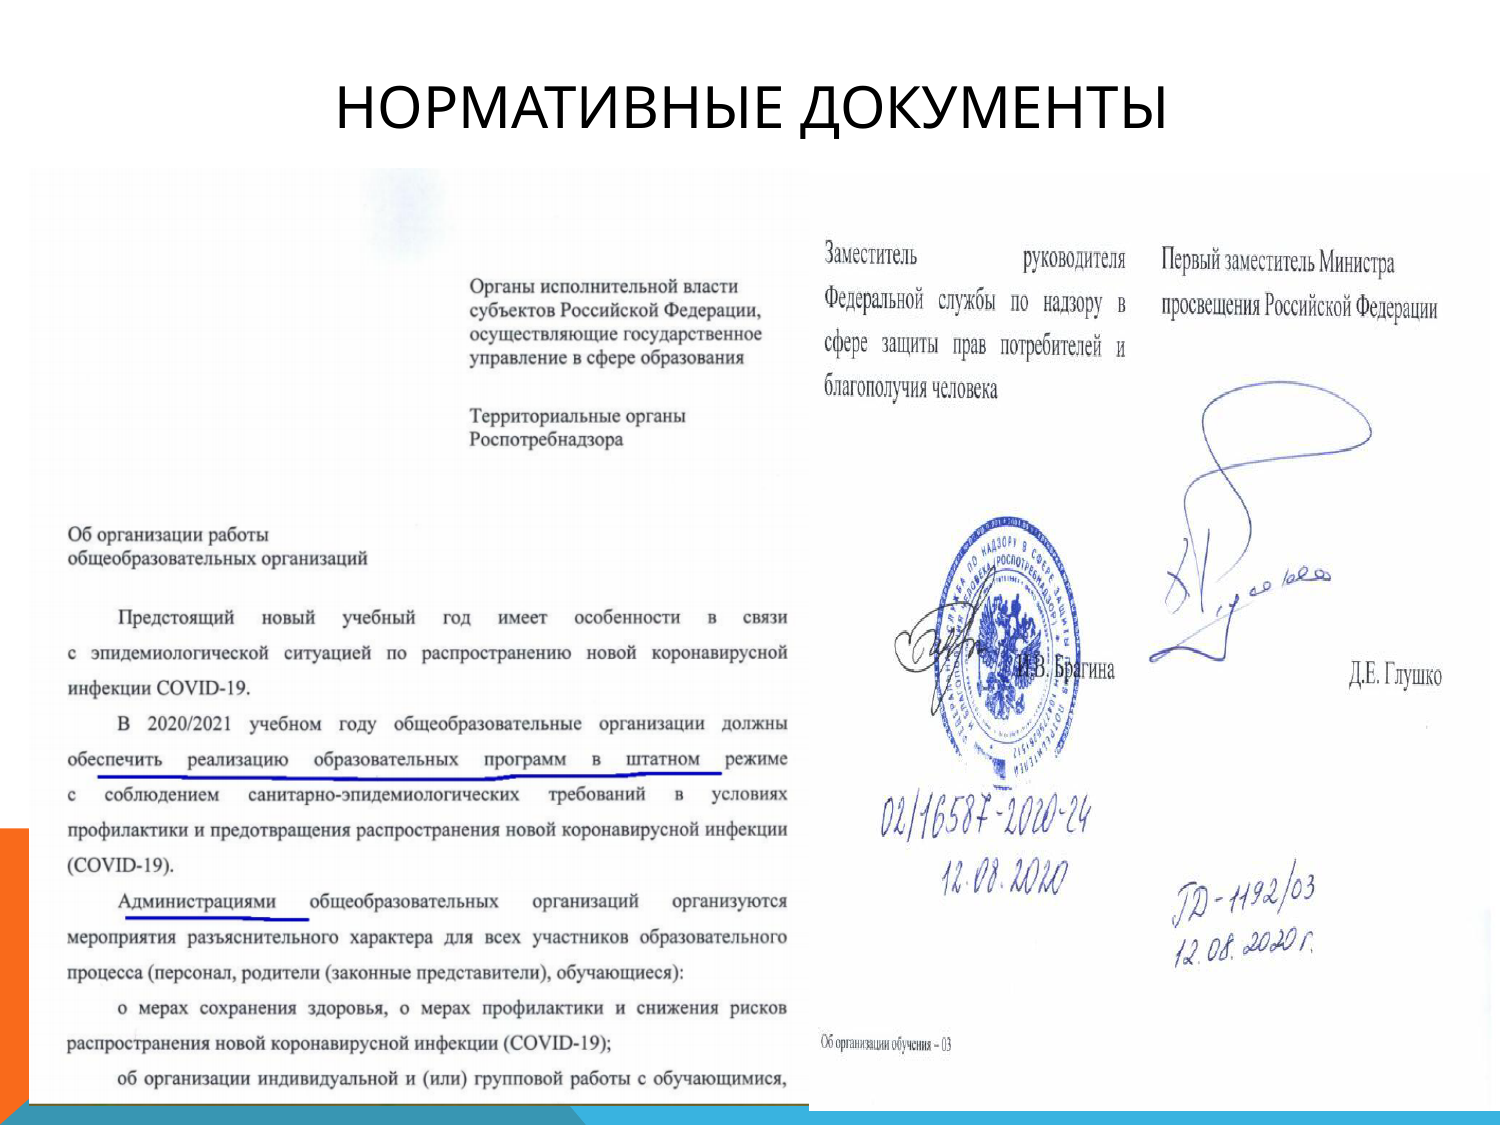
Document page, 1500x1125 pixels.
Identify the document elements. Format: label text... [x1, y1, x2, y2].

title Нормативные документы [135, 60, 1369, 150]
picture [29, 167, 1500, 1112]
